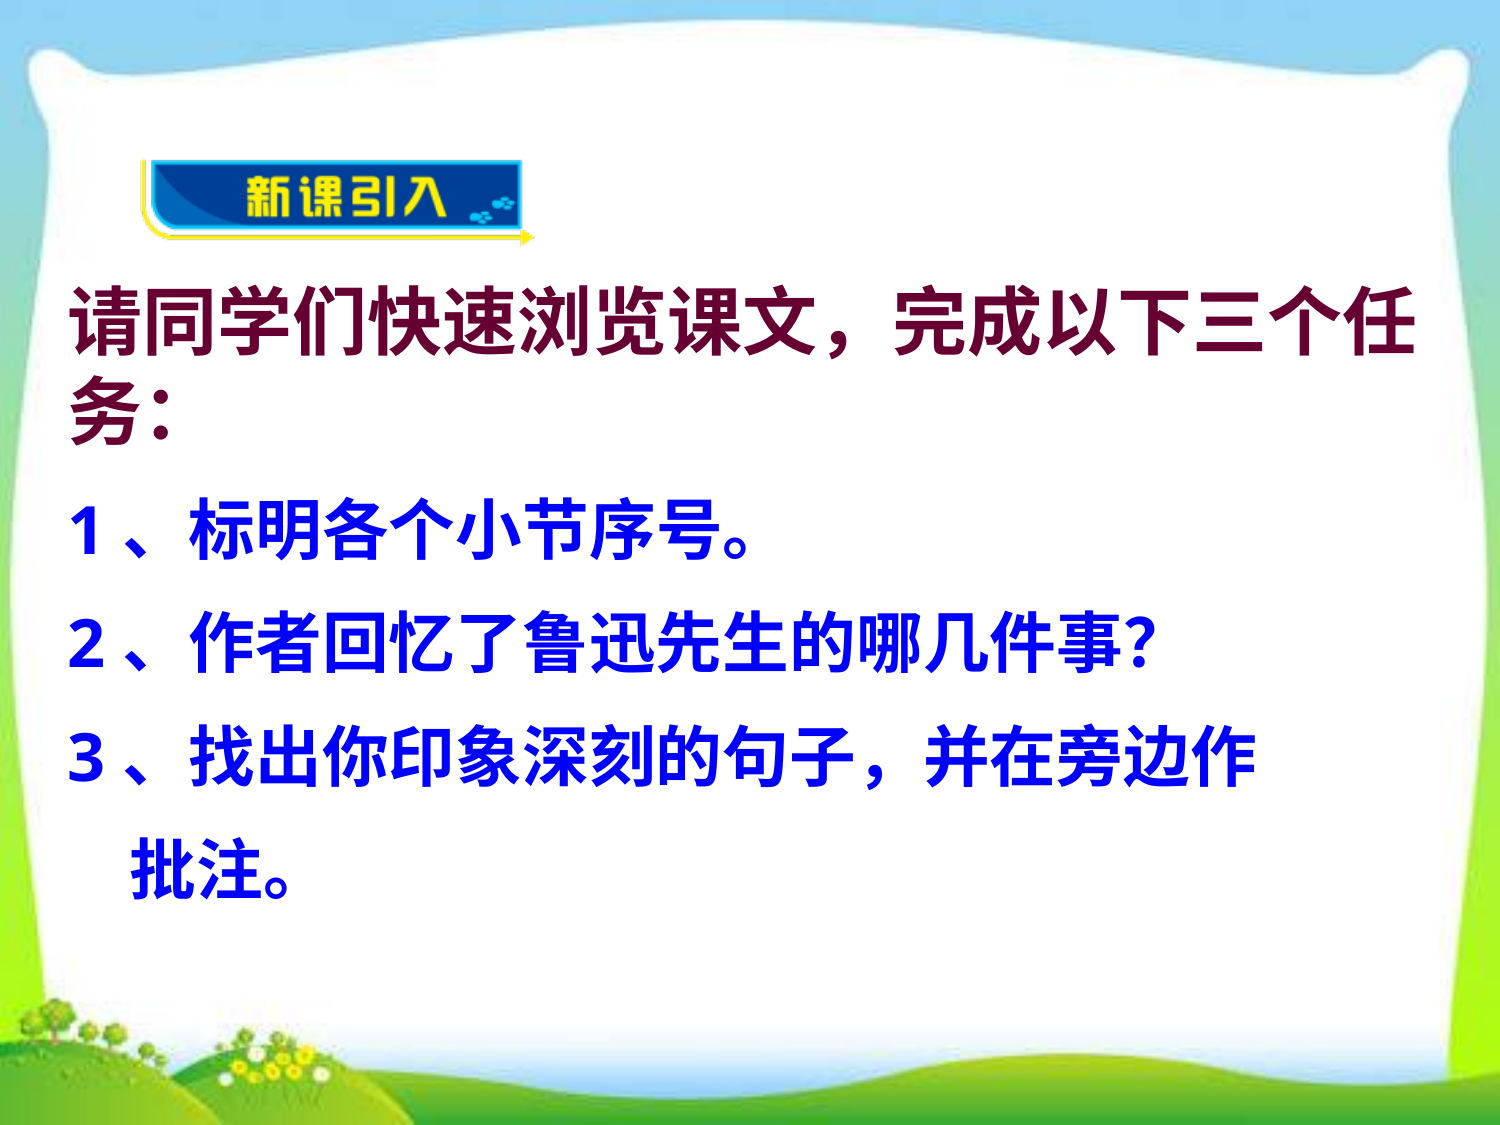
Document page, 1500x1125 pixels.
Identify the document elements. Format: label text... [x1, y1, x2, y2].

text_box 请同学们快速浏览课文，完成以下三个任务： 1、标明各个小节序号。 2、作者回忆了鲁迅先生的哪几件事？ 3、找出你印象深刻的句子，并在旁边作 批注。 [53, 267, 1459, 915]
picture [0, 0, 1500, 1125]
